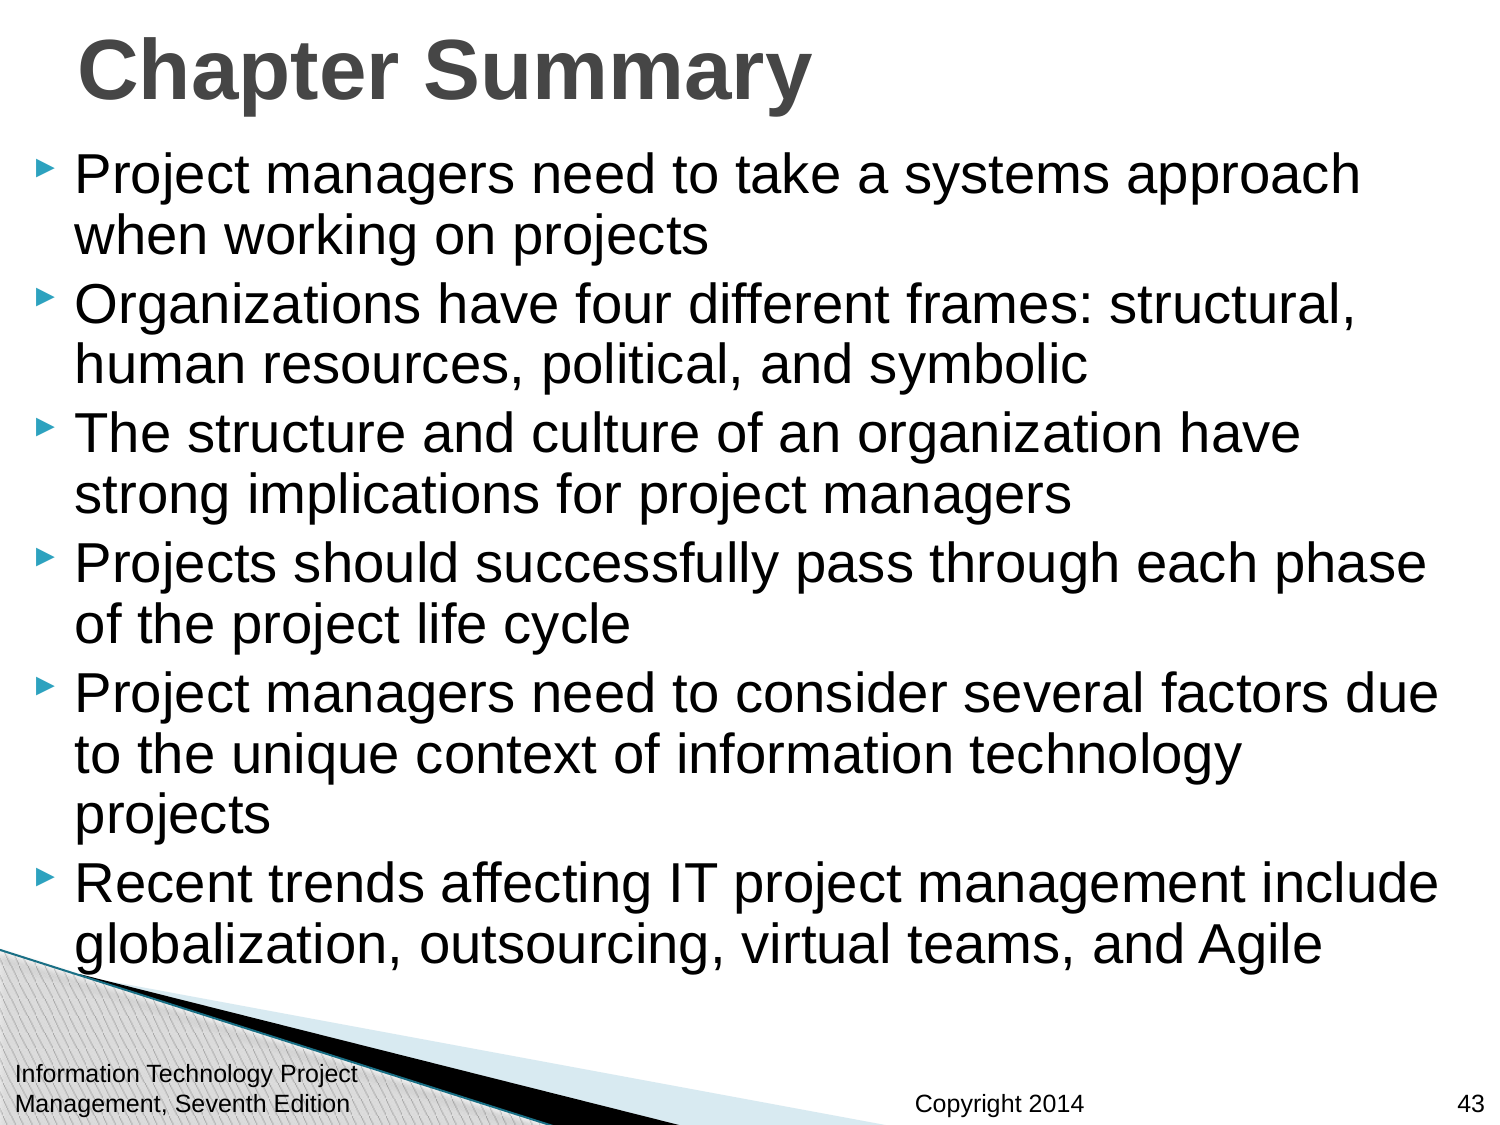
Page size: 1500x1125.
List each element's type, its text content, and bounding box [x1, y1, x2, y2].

title Chapter Summary [62, 6, 1425, 124]
footer Information Technology Project Management, Seventh Edition [0, 1065, 425, 1125]
slide_number 43 [1408, 1065, 1500, 1125]
list Project managers need to take a systems approach when working on projects Organizations have four different frames: structural, human resources, political, and symbolic The structure and culture of an organization have strong implications for project managers Projects should successfully pass through each phase of the project life cycle Project managers need to consider several factors due to the unique context of information technology projects Recent trends affecting IT project management include globalization, outsourcing, virtual teams, and Agile [0, 137, 1463, 938]
